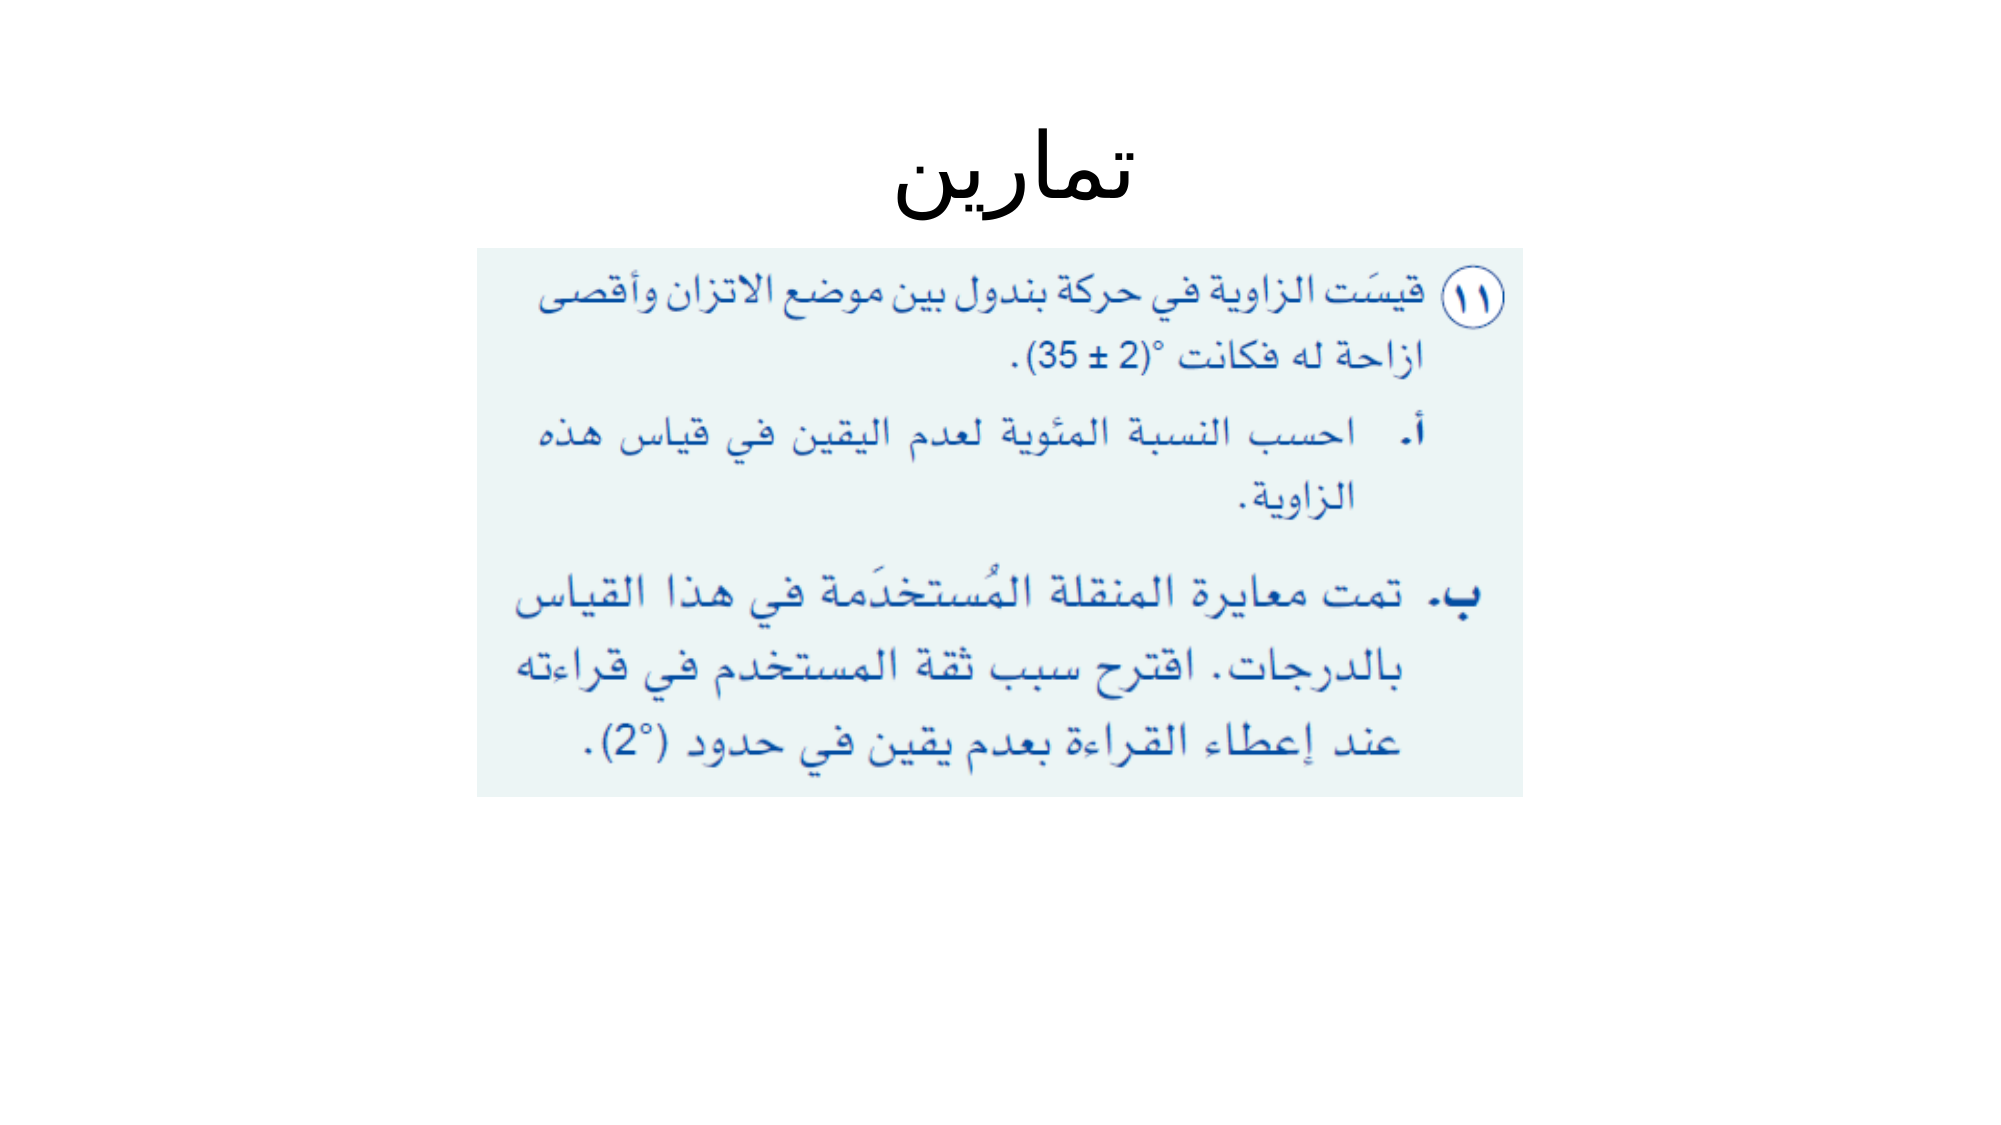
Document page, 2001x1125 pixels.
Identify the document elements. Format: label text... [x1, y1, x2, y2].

picture [477, 248, 1523, 797]
title تمارين [137, 59, 1863, 278]
